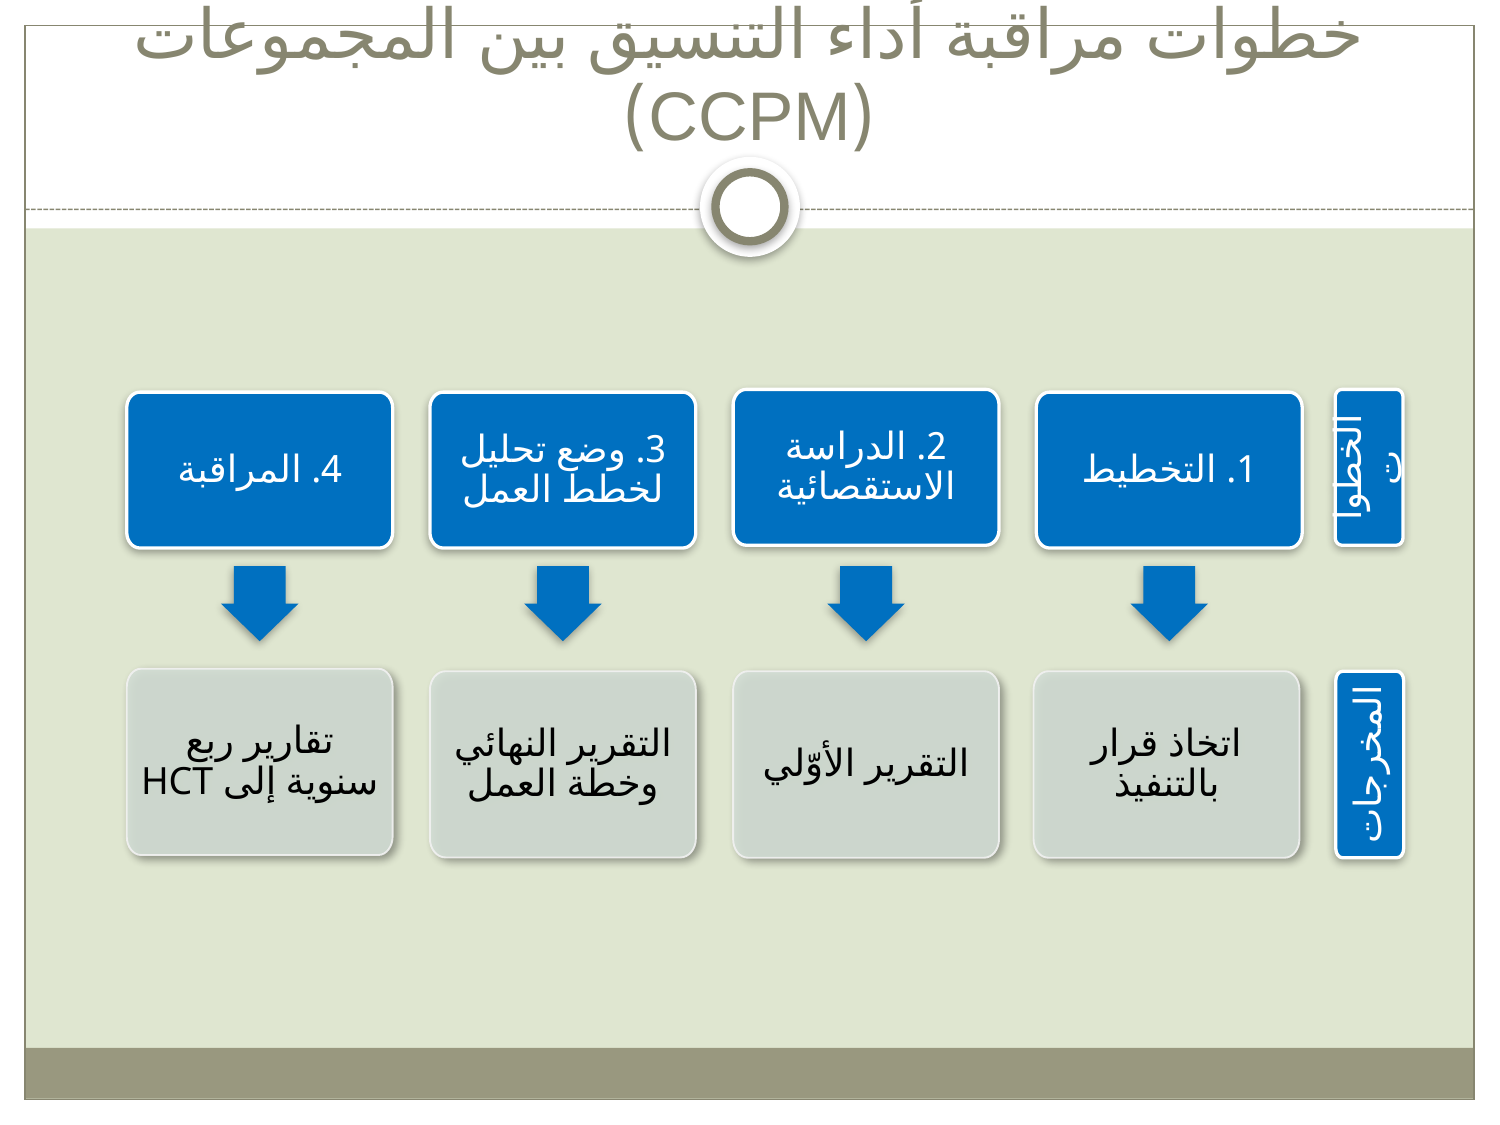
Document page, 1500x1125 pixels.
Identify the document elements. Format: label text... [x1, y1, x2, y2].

text_box 2. الدراسة الاستقصائية [731, 387, 1001, 547]
text_box التقرير الأوّلي [732, 670, 1000, 859]
text_box 3. وضع تحليل لخطط العمل [428, 390, 698, 550]
text_box اتخاذ قرار بالتنفيذ [1032, 670, 1301, 859]
text_box التقرير النهائي وخطة العمل [428, 670, 697, 859]
text_box [827, 566, 905, 642]
text_box [1130, 566, 1209, 642]
text_box [220, 566, 299, 642]
text_box المخرجات [1334, 669, 1406, 860]
text_box تقارير ربع سنوية إلى HCT [125, 667, 394, 856]
text_box 4. المراقبة [125, 390, 395, 550]
text_box الخطوات [1333, 387, 1405, 547]
text_box 1. التخطيط [1034, 390, 1304, 550]
text_box [524, 566, 602, 642]
title خطوات مراقبة أداء التنسيق بين المجموعات (CCPM) [49, 37, 1450, 162]
